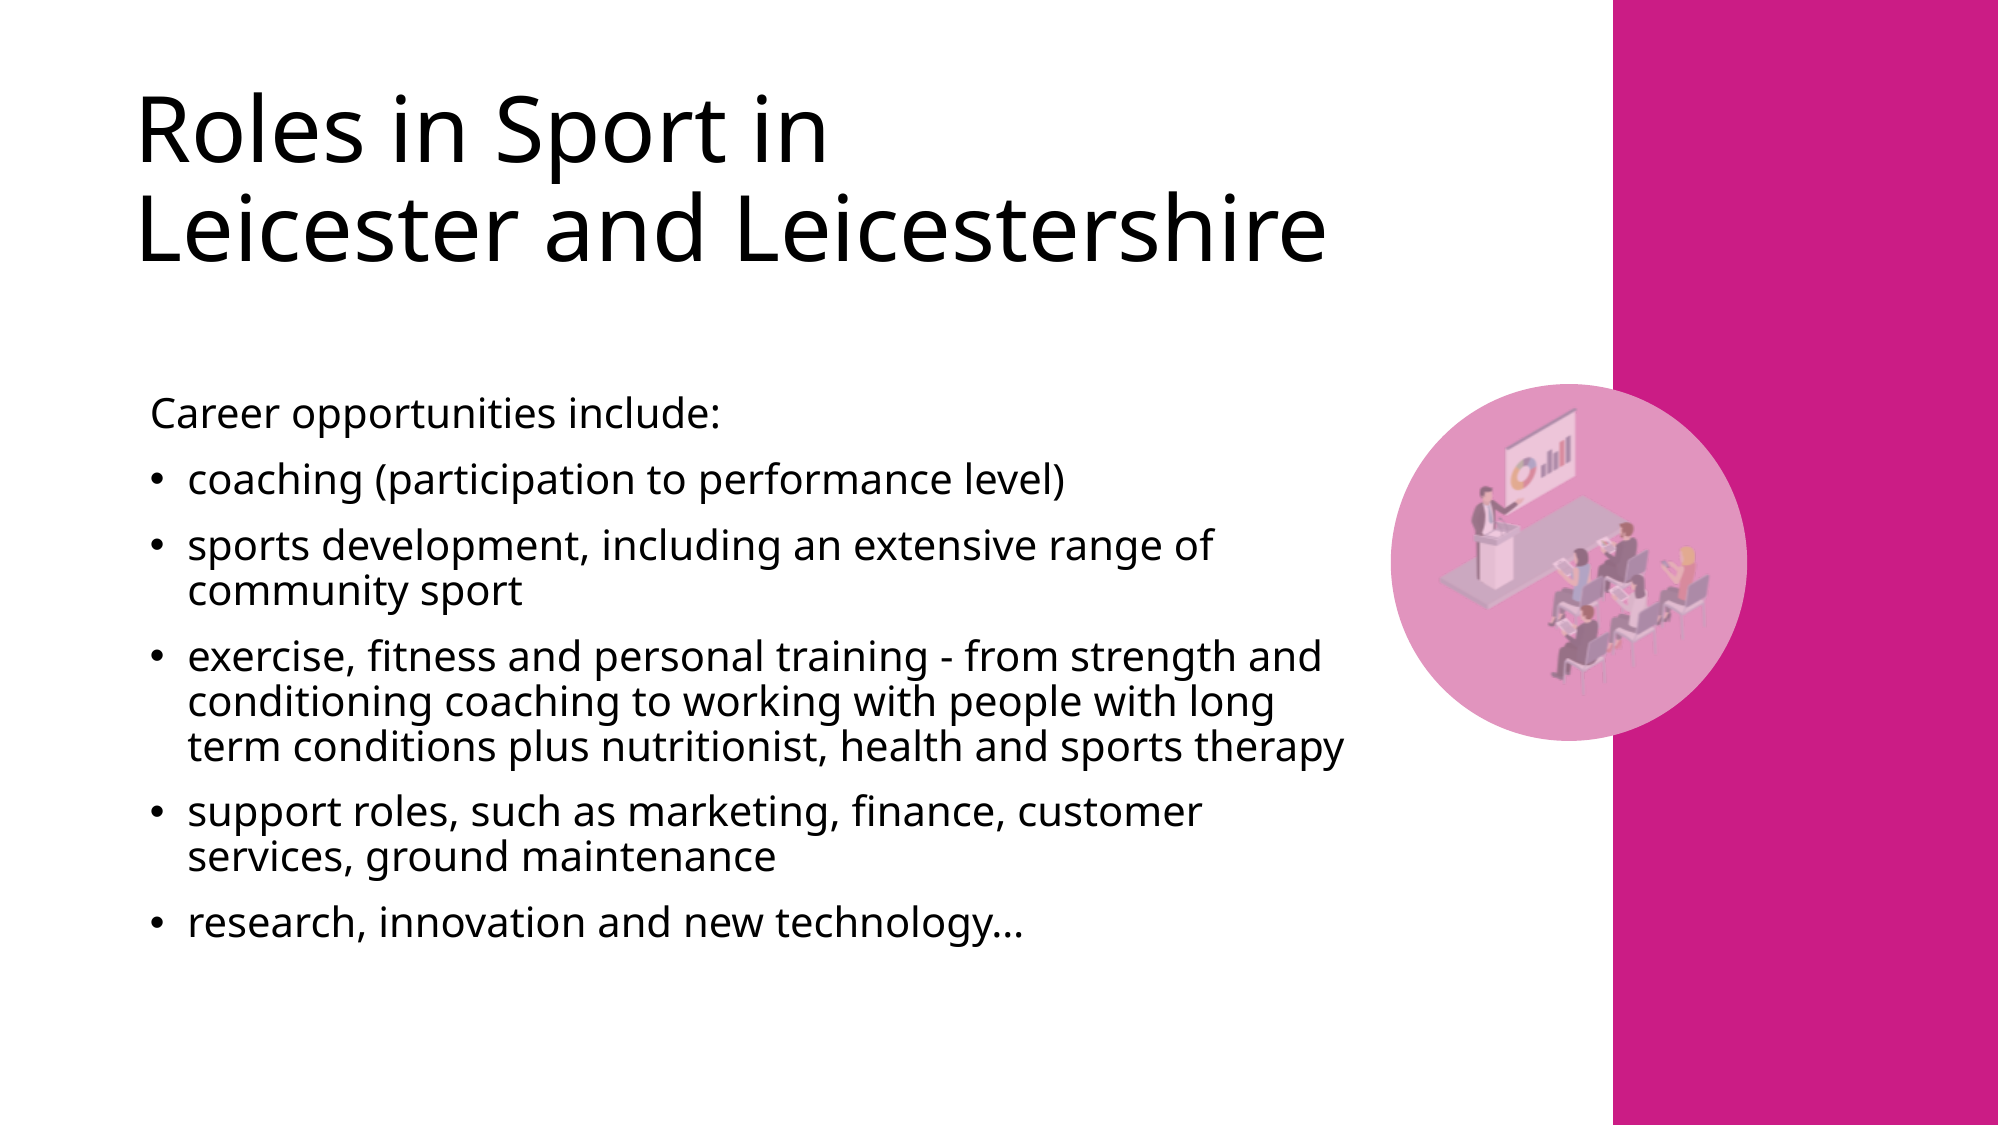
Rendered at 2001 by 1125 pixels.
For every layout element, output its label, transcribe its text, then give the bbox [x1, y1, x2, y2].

title Roles in Sport in Leicester and Leicestershire [119, 73, 1612, 291]
text_box [1513, 732, 1625, 741]
text_box [1613, 0, 1998, 1125]
text_box [1725, 476, 1748, 649]
picture [1059, 357, 1725, 732]
list Career opportunities include: coaching (participation to performance level) sports development, including an extensive range of community sport exercise, fitness and personal training - from strength and conditioning coaching to working with people with long term conditions plus nutritionist, health and sports therapy support roles, such as marketing, finance, customer services, ground maintenance research, innovation and new technology… [134, 385, 1059, 455]
